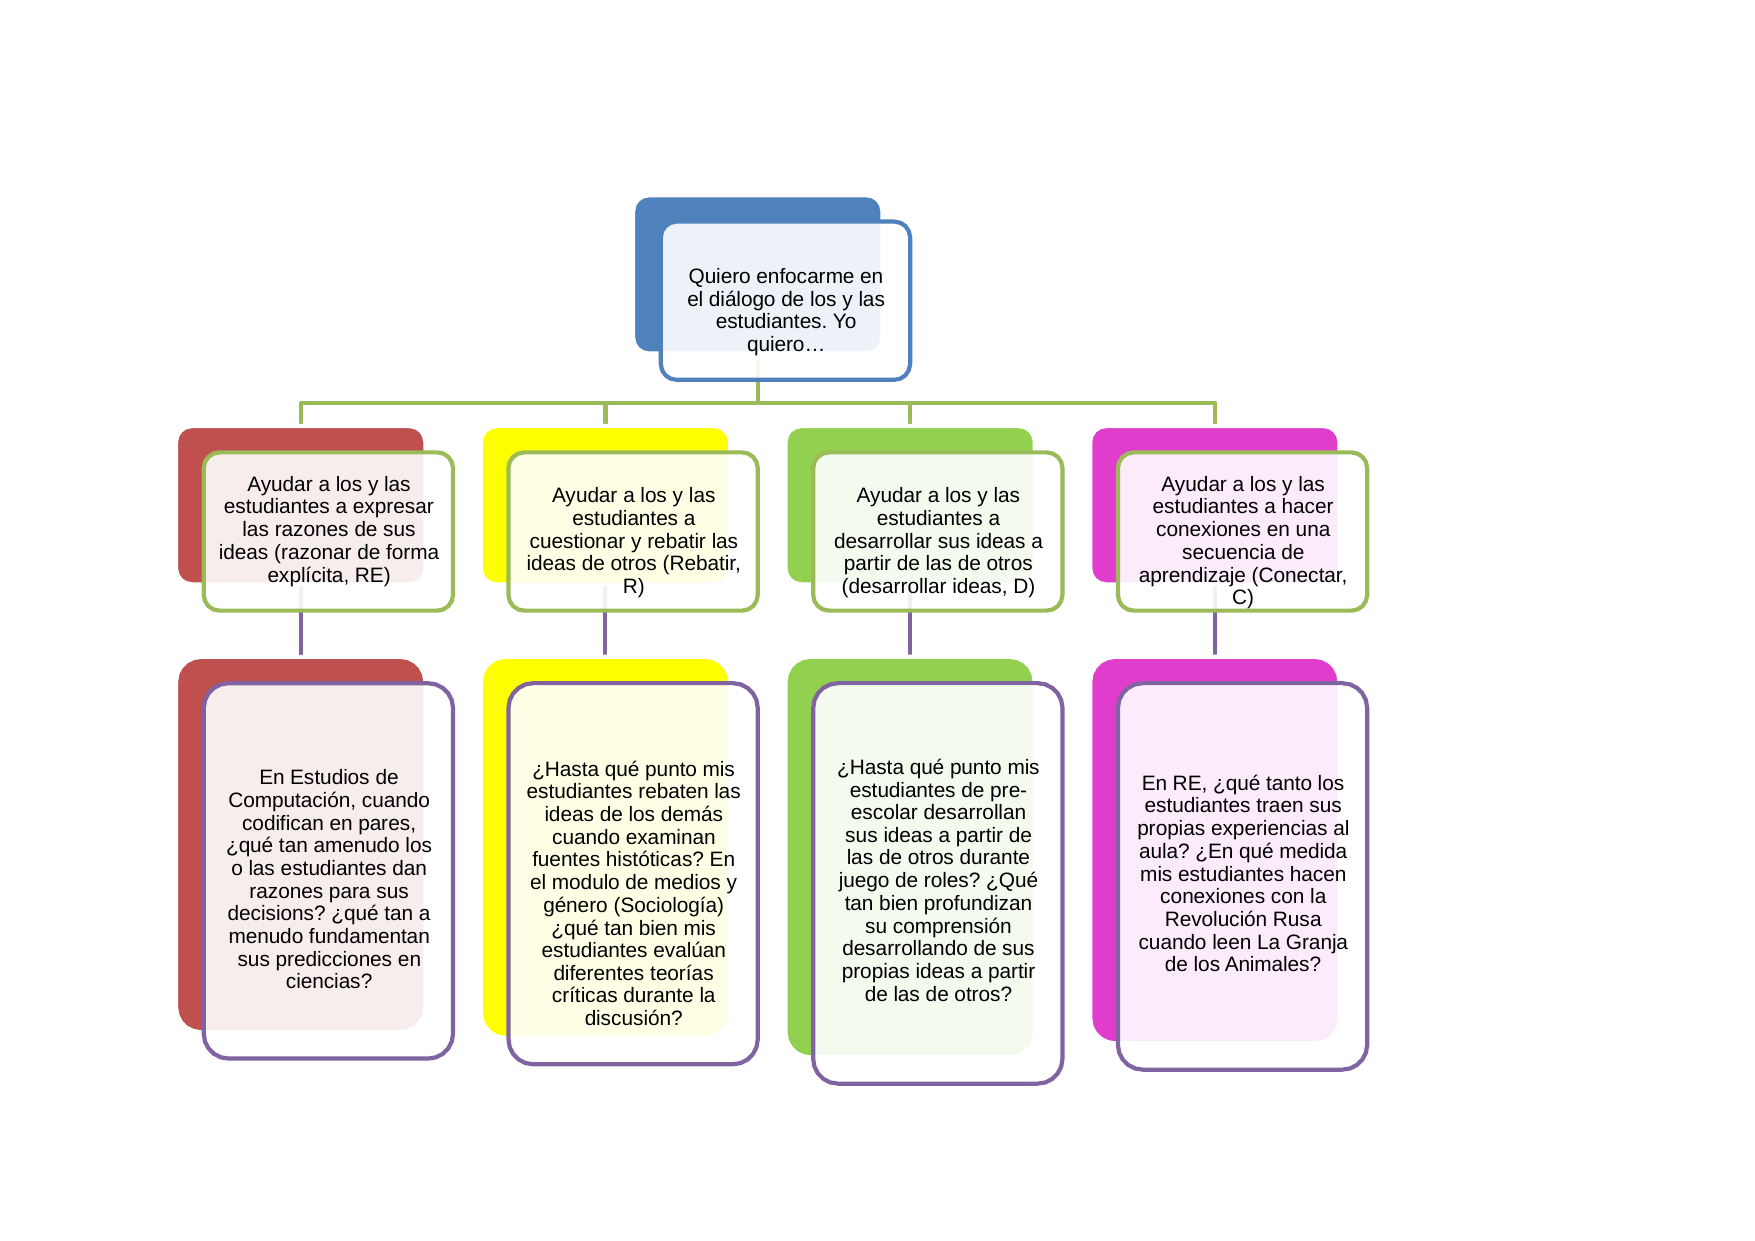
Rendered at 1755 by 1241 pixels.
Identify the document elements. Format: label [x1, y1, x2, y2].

text_box [785, 656, 1063, 1084]
text_box [1089, 656, 1368, 1070]
text_box [175, 425, 454, 611]
text_box [1089, 425, 1368, 611]
text_box [480, 656, 759, 1065]
text_box [785, 425, 1063, 611]
text_box [480, 425, 759, 611]
text_box [300, 194, 911, 427]
text_box [916, 378, 1215, 423]
text_box [175, 656, 454, 1059]
